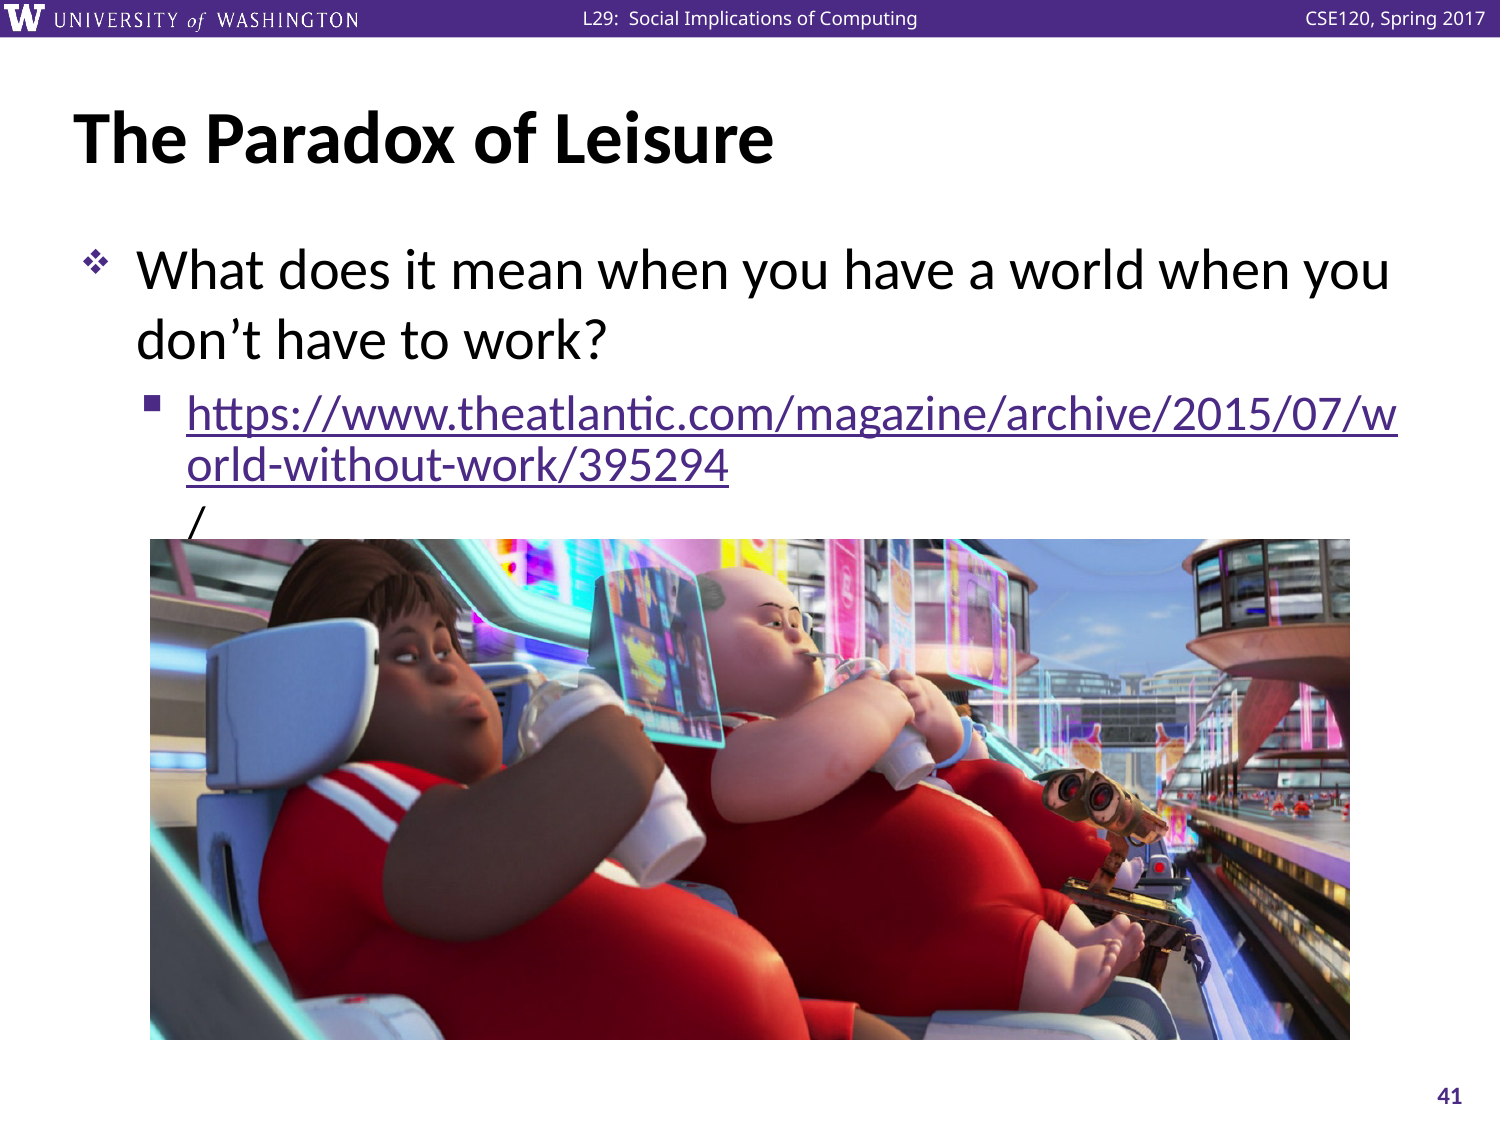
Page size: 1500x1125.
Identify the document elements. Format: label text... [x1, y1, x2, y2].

picture [4, 4, 358, 32]
title The Paradox of Leisure [58, 71, 1438, 197]
list What does it mean when you have a world when you don’t have to work? https://www.theatlantic.com/magazine/archive/2015/07/world-without-work/395294/ [64, 223, 1438, 1040]
slide_number 41 [1400, 1065, 1500, 1125]
picture [149, 539, 1351, 1040]
